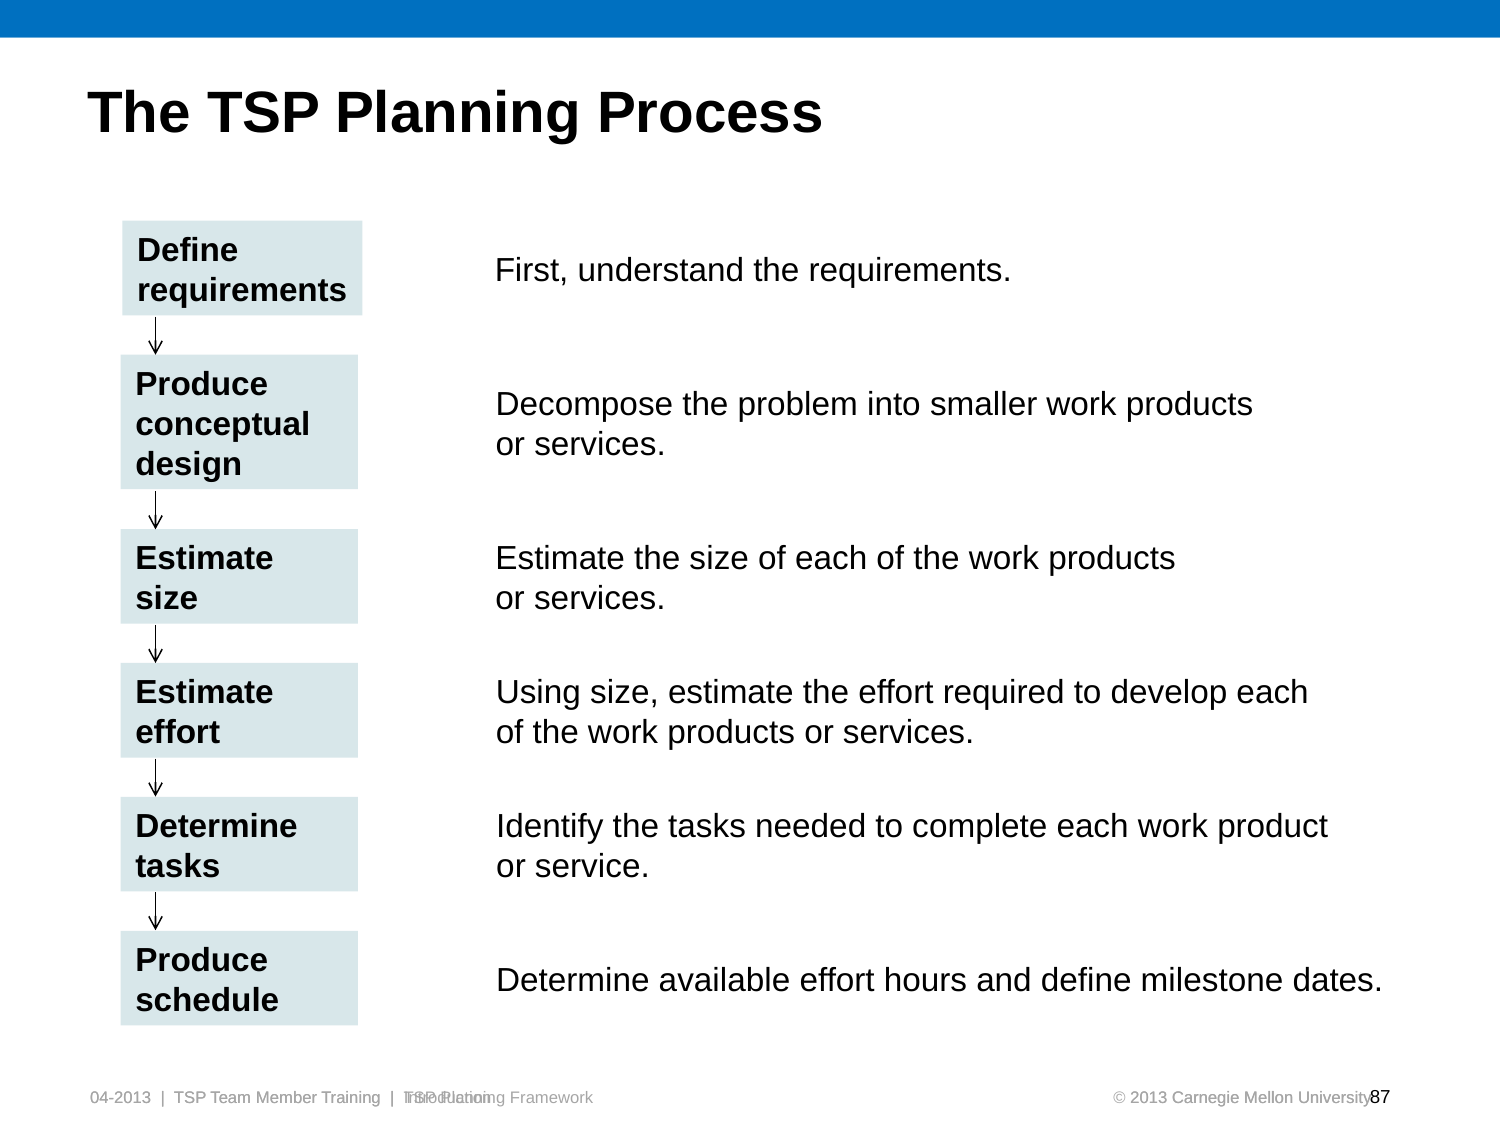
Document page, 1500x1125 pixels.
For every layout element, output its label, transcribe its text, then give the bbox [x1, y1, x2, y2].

text_box Define requirements [122, 220, 363, 316]
title The TSP Planning Process [87, 87, 1439, 226]
text_box Produce conceptual design [120, 354, 358, 490]
text_box Using size, estimate the effort required to develop each of the work products or services. [481, 662, 1326, 758]
text_box Decompose the problem into smaller work products or services. [480, 374, 1270, 470]
text_box Estimate size [120, 529, 358, 624]
text_box Determine available effort hours and define milestone dates. [481, 951, 1400, 1006]
text_box Identify the tasks needed to complete each work product or service. [481, 796, 1345, 892]
text_box Produce schedule [120, 930, 358, 1026]
text_box Estimate the size of each of the work products or services. [480, 529, 1192, 624]
text_box Determine tasks [120, 796, 358, 892]
text_box First, understand the requirements. [480, 240, 1028, 296]
text_box Estimate effort [120, 662, 358, 758]
